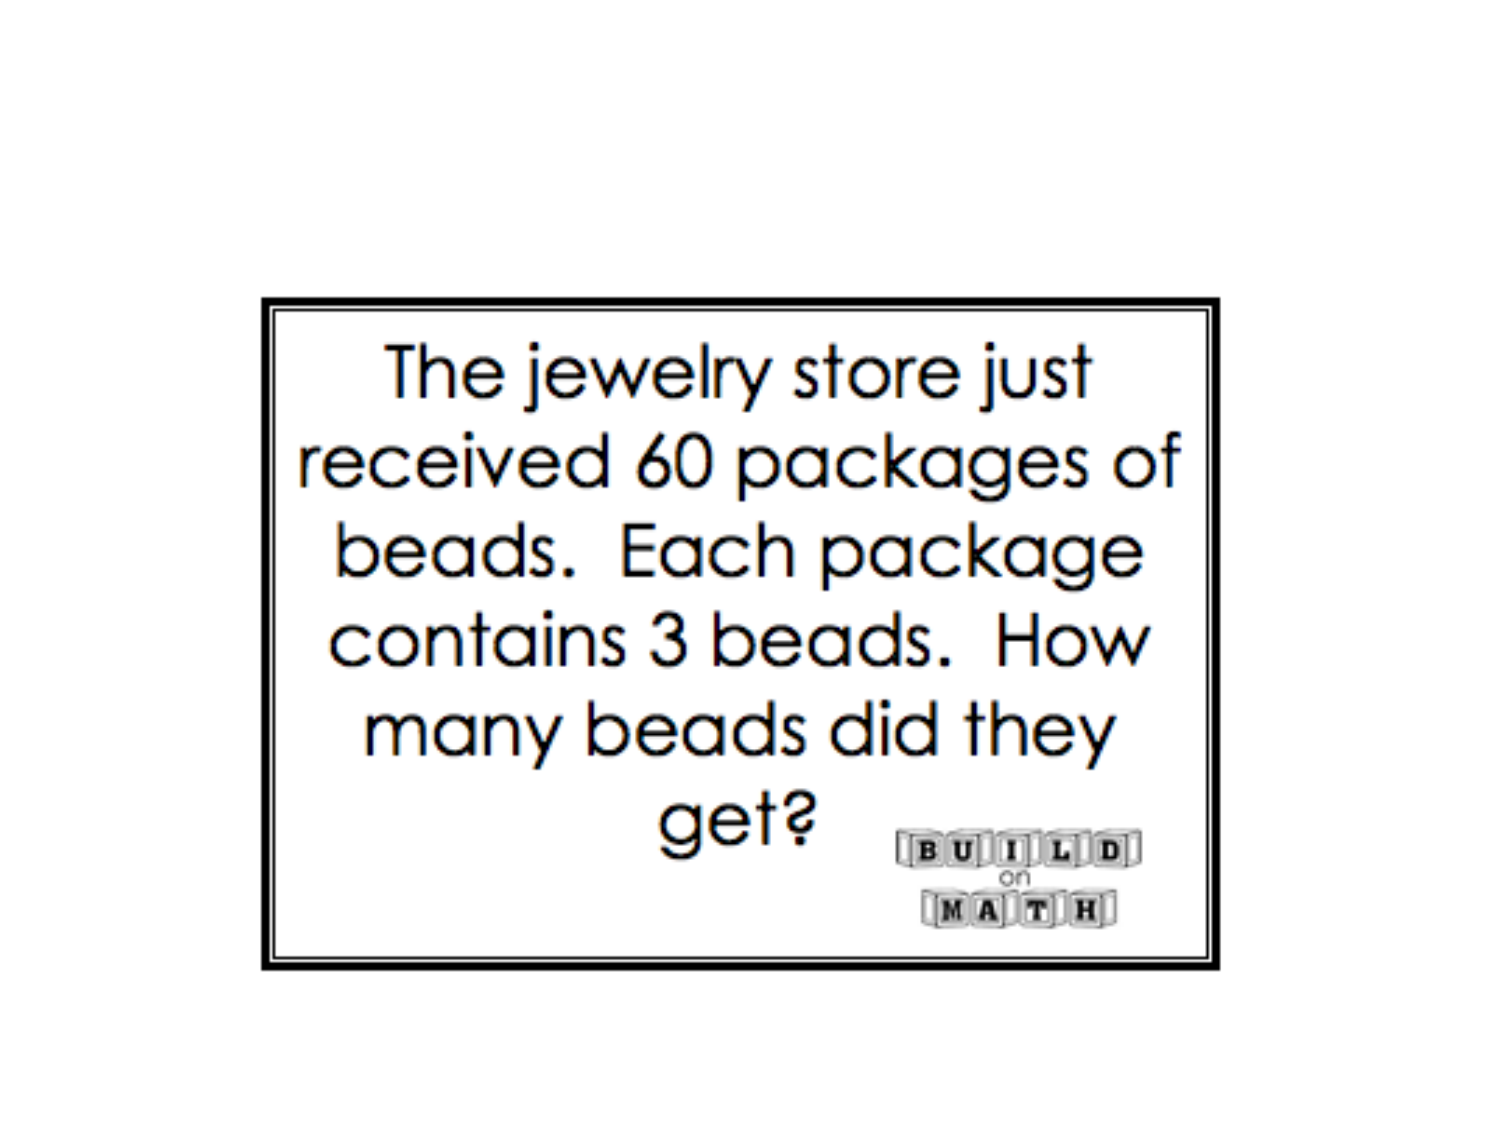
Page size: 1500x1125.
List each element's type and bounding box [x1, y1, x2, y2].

list [74, 262, 1426, 1006]
